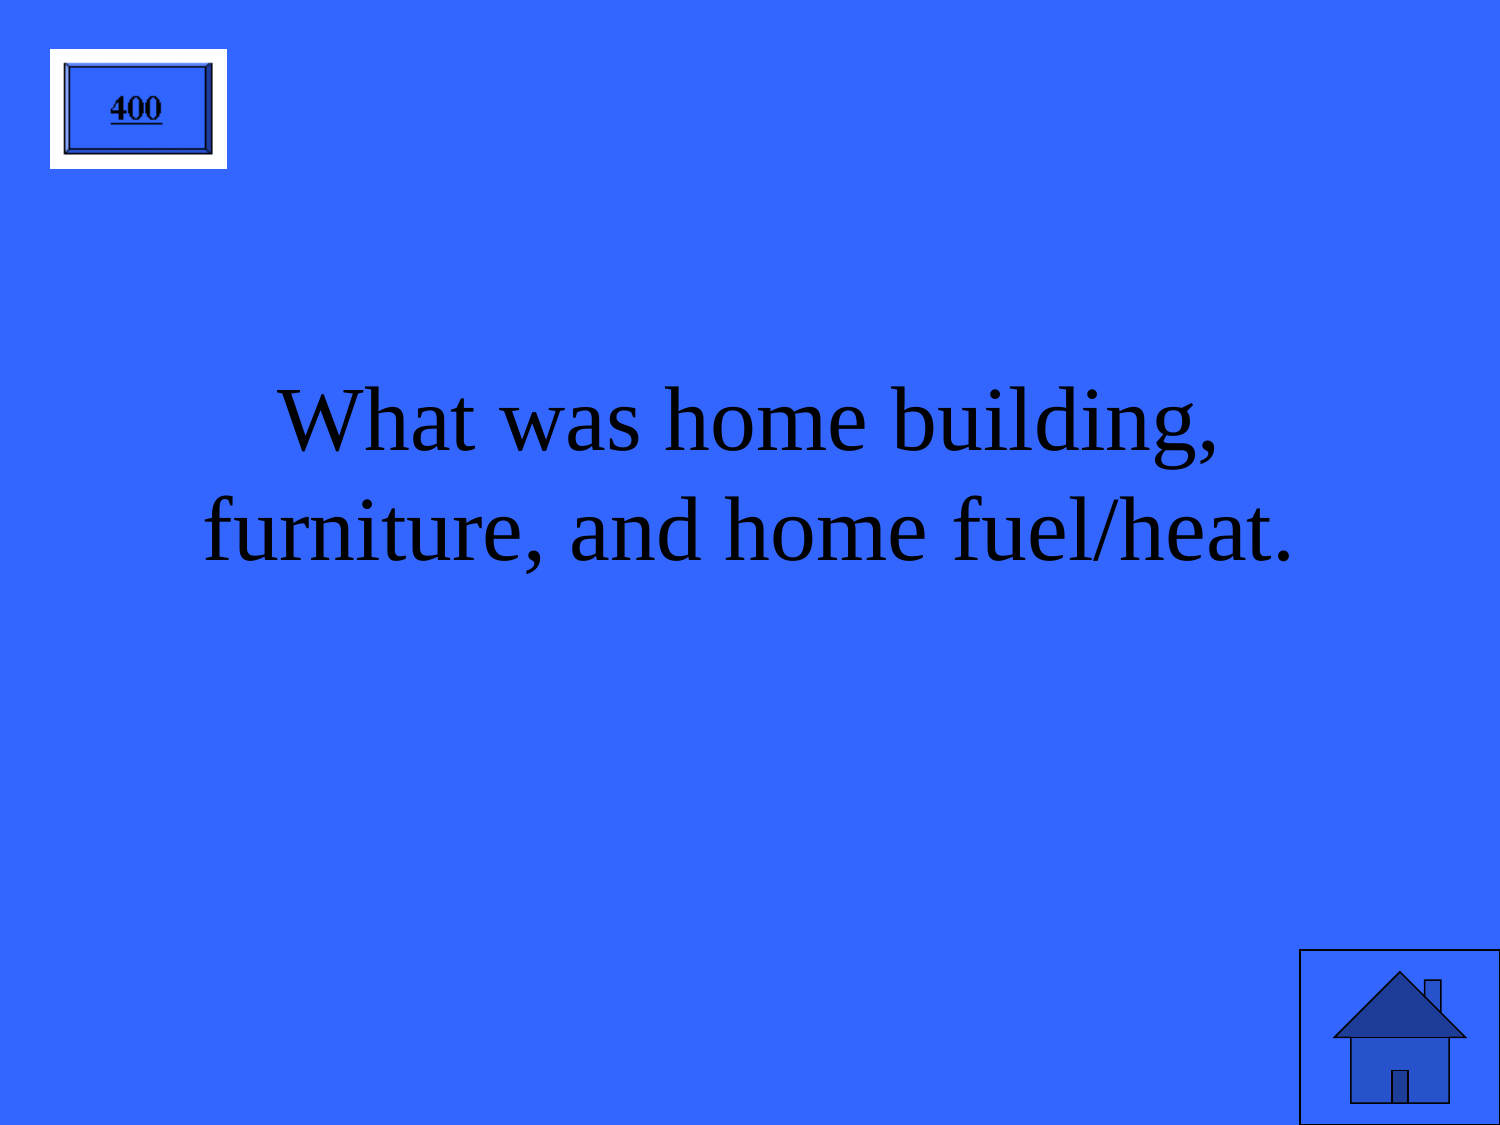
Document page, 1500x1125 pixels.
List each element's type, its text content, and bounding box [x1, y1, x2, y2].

text_box [1299, 950, 1500, 1125]
title What was home building, furniture, and home fuel/heat. [112, 375, 1388, 563]
picture [49, 49, 227, 169]
